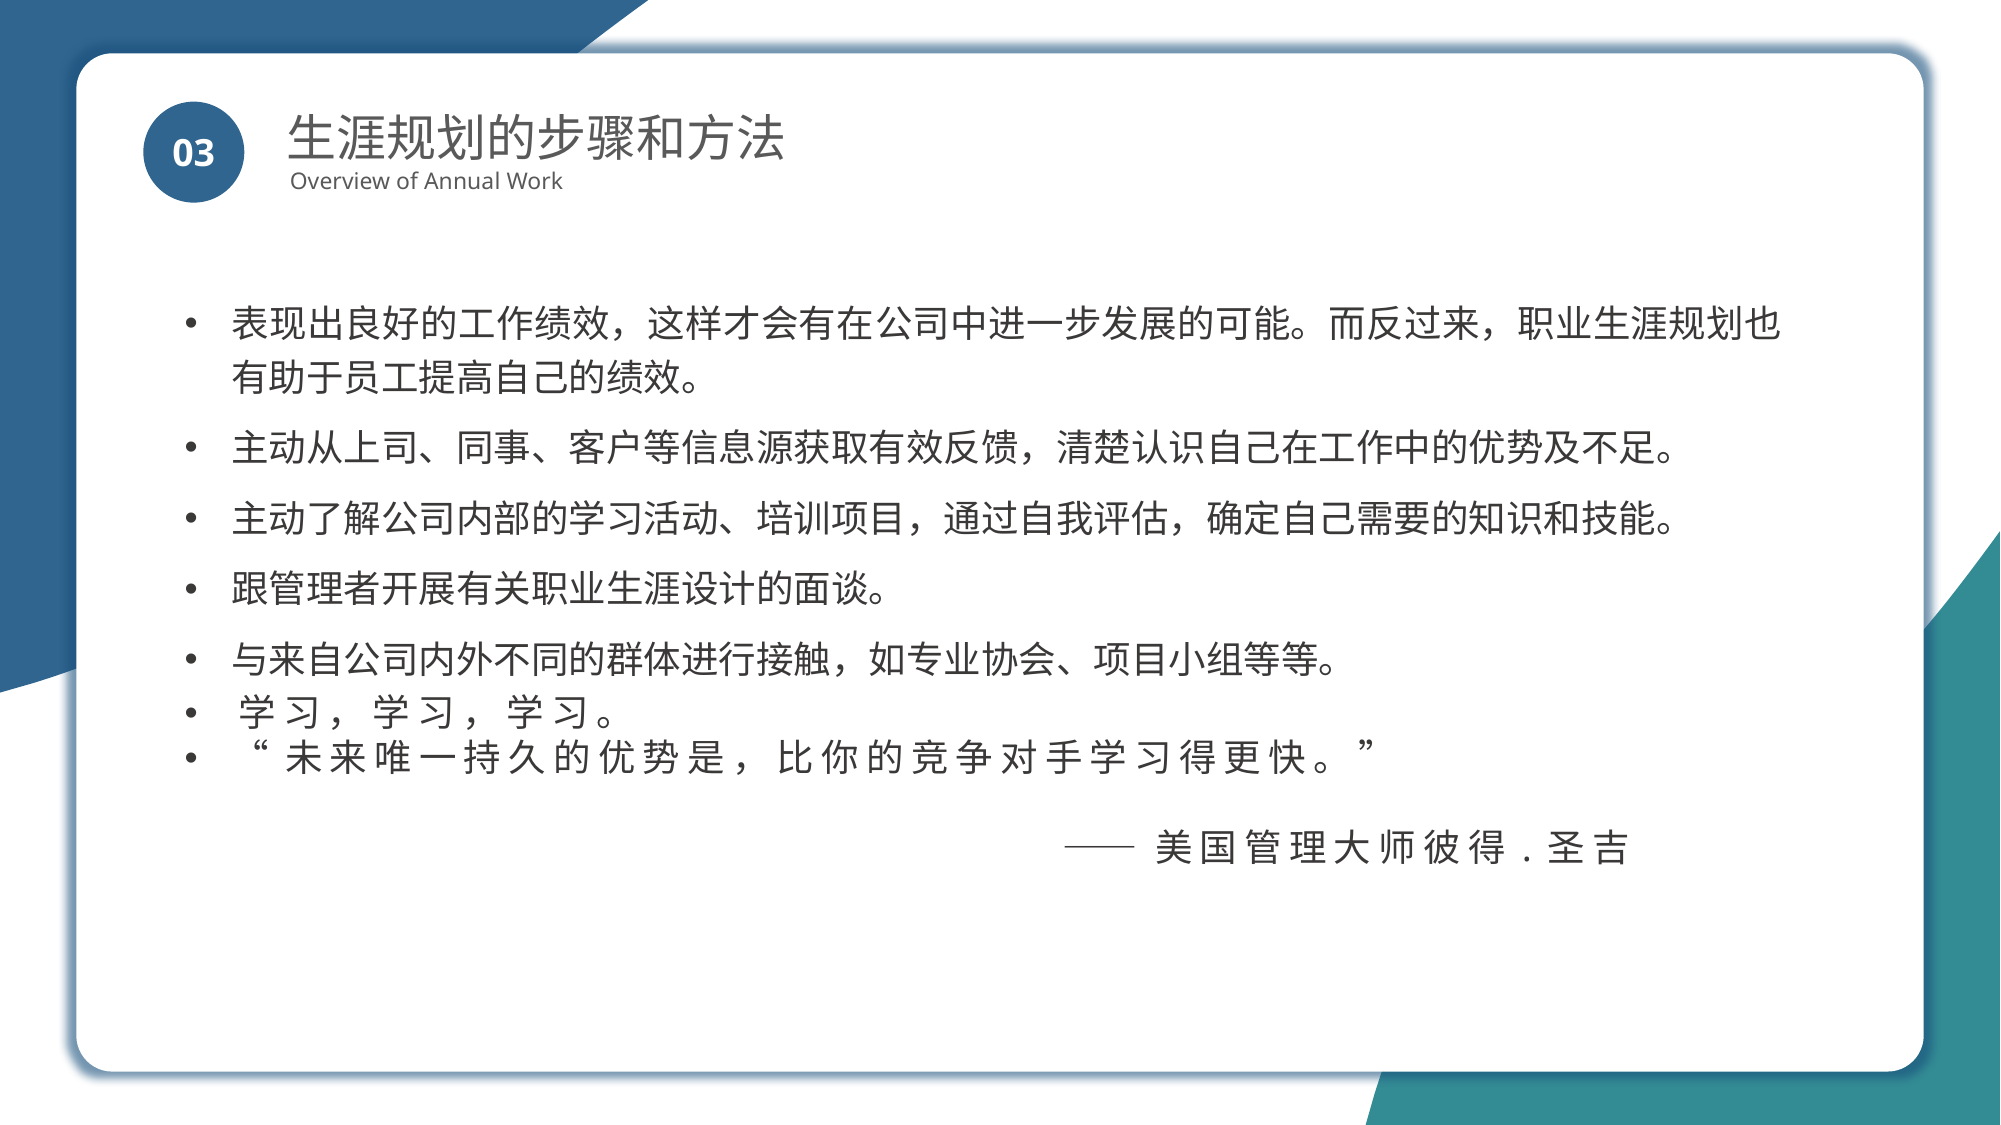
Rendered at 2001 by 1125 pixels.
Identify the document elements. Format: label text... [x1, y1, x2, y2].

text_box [143, 99, 968, 203]
text_box 表现出良好的工作绩效，这样才会有在公司中进一步发展的可能。而反过来，职业生涯规划也有助于员工提高自己的绩效。 主动从上司、同事、客户等信息源获取有效反馈，清楚认识自己在工作中的优势及不足。 主动了解公司内部的学习活动、培训项目，通过自我评估，确定自己需要的知识和技能。 跟管理者开展有关职业生涯设计的面谈。 与来自公司内外不同的群体进行接触，如专业协会、项目小组等等。 学习，学习，学习。 “未来唯一持久的优势是，比你的竞争对手学习得更快。” ——美国管理大师彼得.圣吉 [169, 283, 1797, 940]
